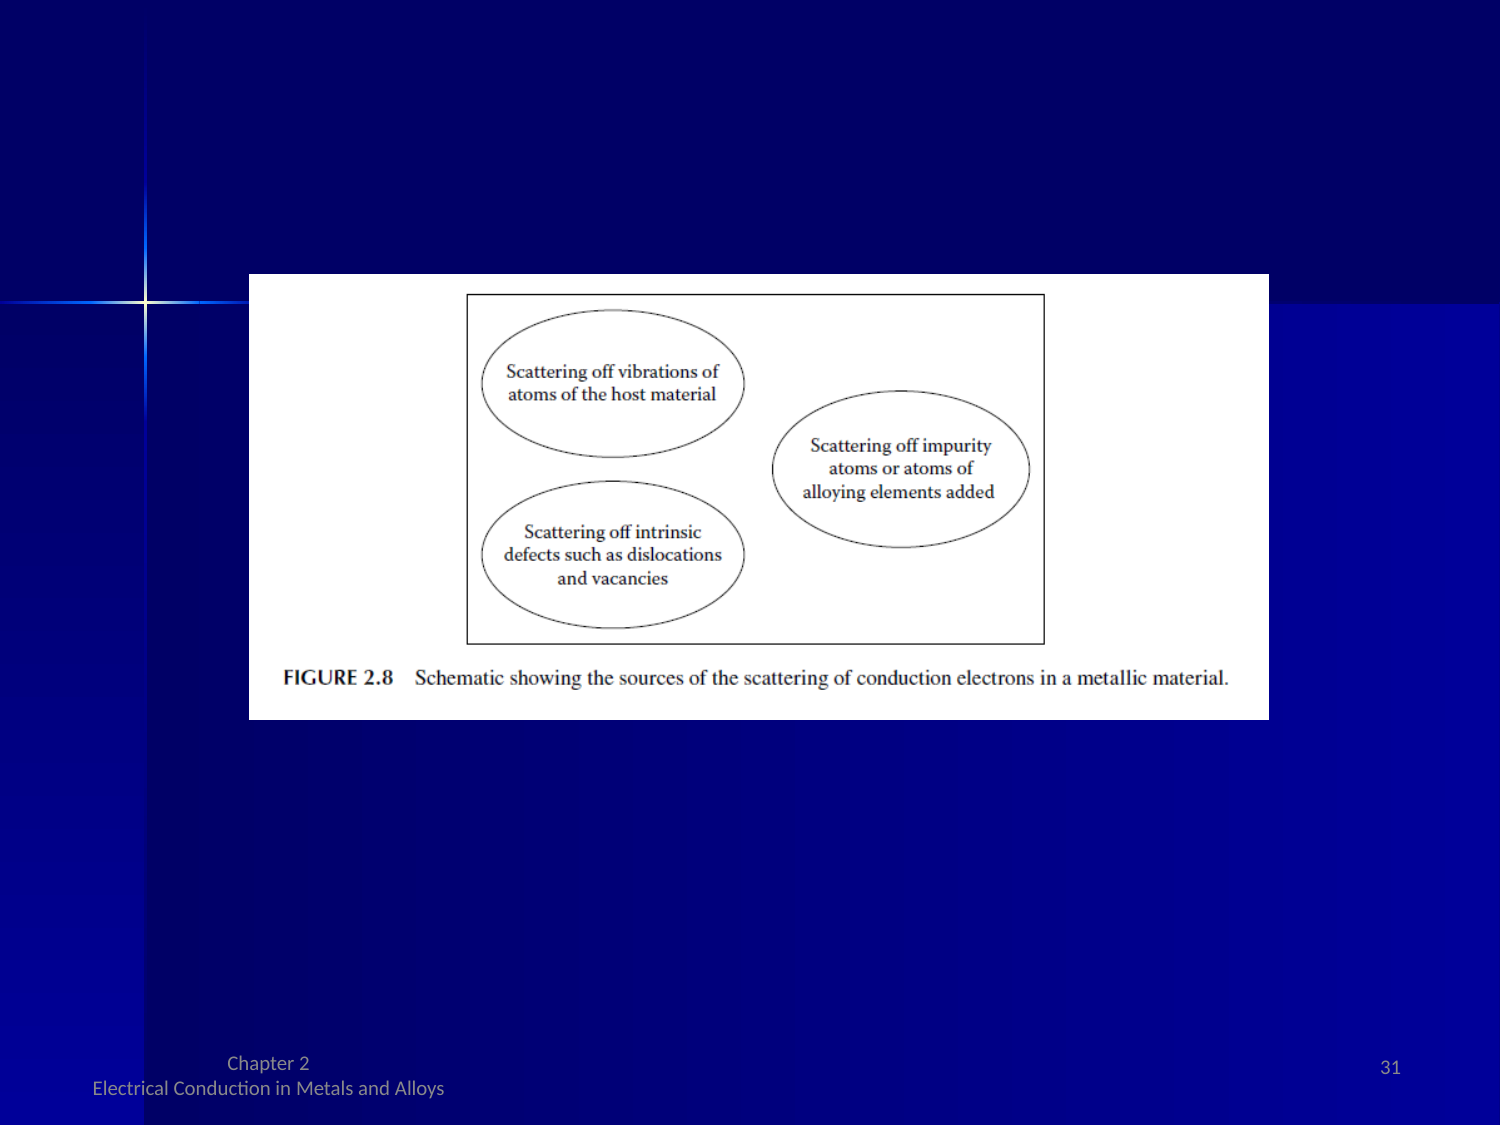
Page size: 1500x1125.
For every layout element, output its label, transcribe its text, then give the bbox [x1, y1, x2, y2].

slide_number Chapter 2 Electrical Conduction in Metals and Alloys [74, 1037, 463, 1113]
picture [249, 274, 1269, 721]
